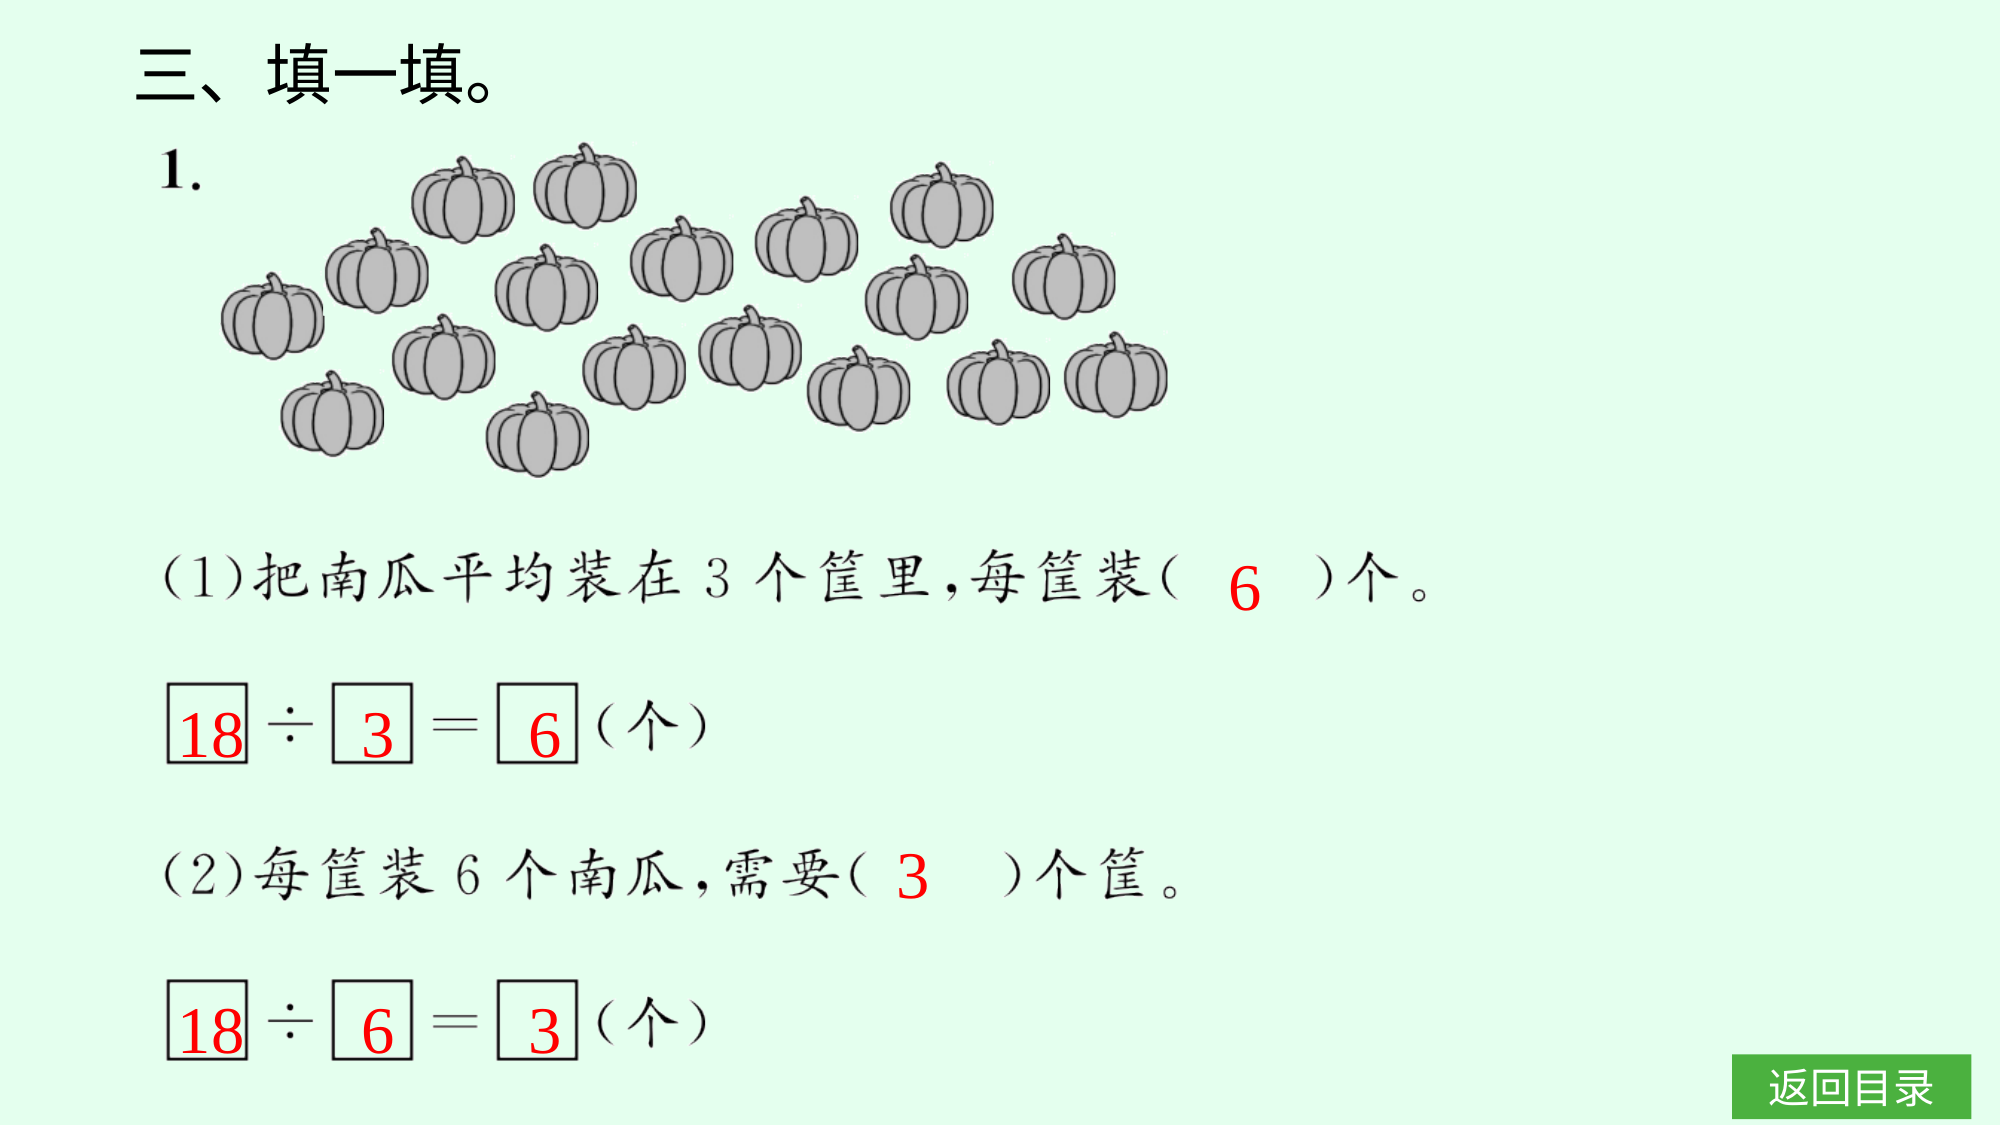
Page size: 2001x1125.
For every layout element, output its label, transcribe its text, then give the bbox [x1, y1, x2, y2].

text_box 三、填一填。 [117, 9, 563, 121]
picture [99, 121, 1727, 1076]
